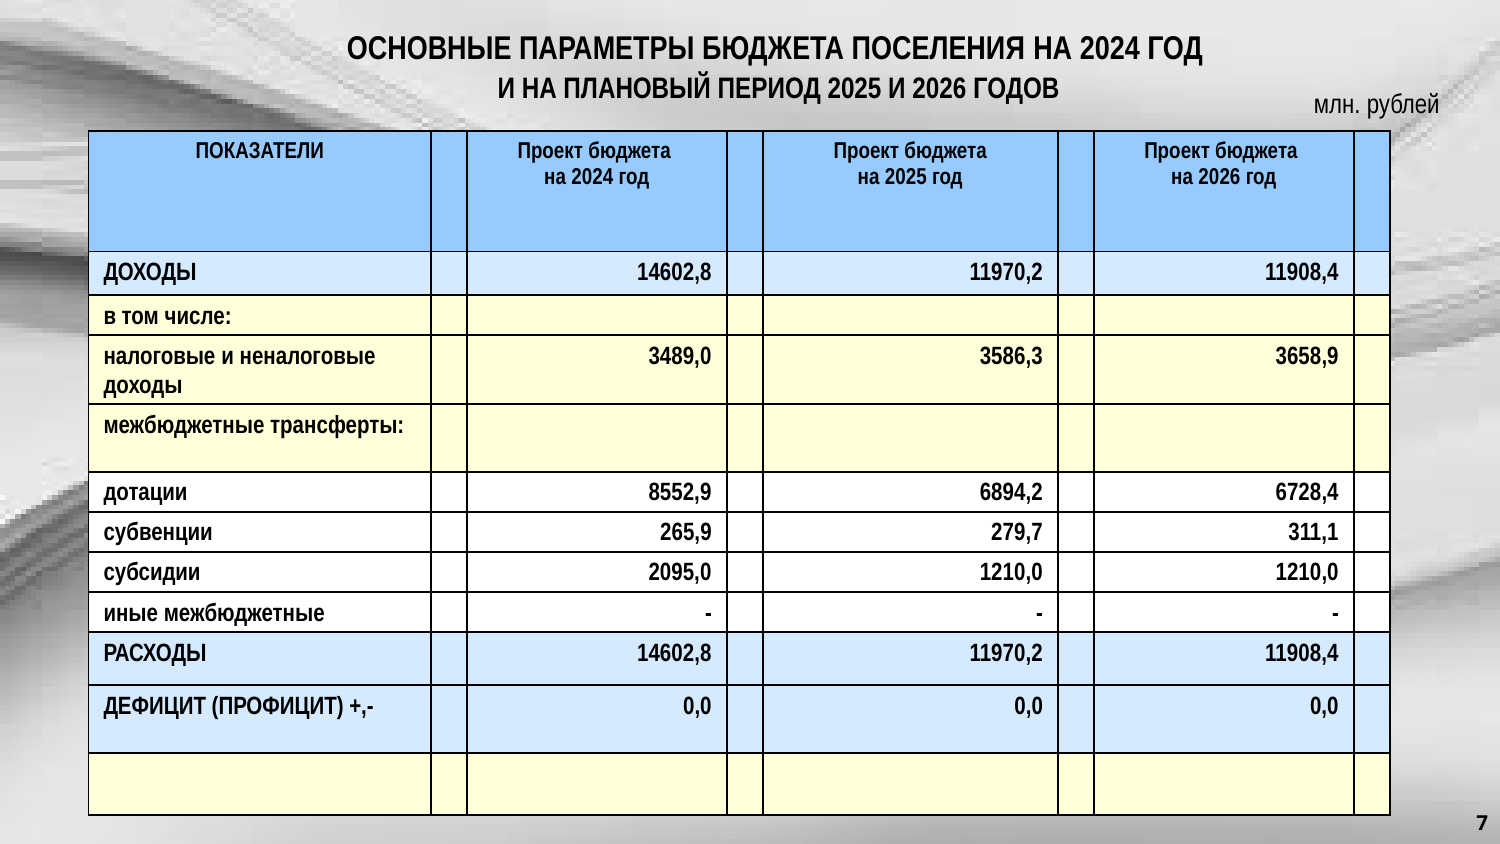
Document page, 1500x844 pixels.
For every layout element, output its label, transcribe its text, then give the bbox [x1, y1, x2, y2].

table_cell 0,0 [764, 686, 1057, 752]
table_cell [728, 553, 762, 591]
table_cell [432, 336, 466, 403]
table_cell [468, 405, 726, 471]
table_cell 11908,4 [1095, 252, 1353, 294]
table_cell [1059, 296, 1093, 334]
table_header [728, 132, 762, 251]
table_header [1059, 132, 1093, 251]
table_header [1355, 132, 1389, 251]
table_cell [1355, 252, 1389, 294]
table_cell [432, 296, 466, 334]
table_cell 11970,2 [764, 633, 1057, 684]
table_cell [1355, 336, 1389, 403]
table_cell [728, 593, 762, 631]
table_cell 0,0 [468, 686, 726, 752]
table_header ПОКАЗАТЕЛИ [89, 132, 430, 251]
text_box ОСНОВНЫЕ ПАРАМЕТРЫ БЮДЖЕТА ПОСЕЛЕНИЯ на 2024 год и на плановый период 2025 и 2026 годов [42, 18, 1500, 113]
table_cell 1210,0 [764, 553, 1057, 591]
table_cell [728, 686, 762, 752]
table_header [432, 132, 466, 251]
table_cell [1059, 405, 1093, 471]
table_cell [432, 686, 466, 752]
table_cell субвенции [89, 513, 430, 551]
table_cell [764, 754, 1057, 814]
table_cell [728, 405, 762, 471]
table_cell [1355, 633, 1389, 684]
table_cell [728, 754, 762, 814]
table_cell межбюджетные трансферты: [89, 405, 430, 471]
table_cell 1210,0 [1095, 553, 1353, 591]
table_cell 11970,2 [764, 252, 1057, 294]
table_cell [1059, 686, 1093, 752]
table_cell [728, 296, 762, 334]
table_header Проект бюджета на 2026 год [1095, 132, 1353, 251]
table_cell [432, 633, 466, 684]
table_cell [432, 405, 466, 471]
table_cell [728, 473, 762, 511]
table_cell [728, 633, 762, 684]
table_cell [1355, 473, 1389, 511]
table_cell [728, 336, 762, 403]
table_cell иные межбюджетные [89, 593, 430, 631]
table_cell [468, 296, 726, 334]
text_box млн. рублей [1251, 113, 1456, 122]
table_cell ДЕФИЦИТ (ПРОФИЦИТ) +,- [89, 686, 430, 752]
table_cell 6894,2 [764, 473, 1057, 511]
table_cell 2095,0 [468, 553, 726, 591]
table_cell 8552,9 [468, 473, 726, 511]
table_cell [1059, 252, 1093, 294]
table_cell [1355, 754, 1389, 814]
table_cell дотации [89, 473, 430, 511]
table_cell 3586,3 [764, 336, 1057, 403]
table_cell [432, 754, 466, 814]
table_cell [1355, 405, 1389, 471]
table_cell [1059, 473, 1093, 511]
table_cell РАСХОДЫ [89, 633, 430, 684]
table_cell [1355, 593, 1389, 631]
table_cell [1059, 633, 1093, 684]
table_cell 11908,4 [1095, 633, 1353, 684]
table_cell 279,7 [764, 513, 1057, 551]
table_cell [432, 252, 466, 294]
table_cell в том числе: [89, 296, 430, 334]
table_cell [764, 296, 1057, 334]
table_cell [432, 593, 466, 631]
table_cell [89, 754, 430, 814]
table_cell [1095, 405, 1353, 471]
table_cell 3489,0 [468, 336, 726, 403]
table_cell [432, 473, 466, 511]
picture [0, 0, 1500, 844]
table_cell - [468, 593, 726, 631]
text_box 7 [1425, 802, 1500, 843]
table_cell 6728,4 [1095, 473, 1353, 511]
table_cell [728, 513, 762, 551]
table_cell 265,9 [468, 513, 726, 551]
table_cell [1095, 296, 1353, 334]
table_cell [1355, 553, 1389, 591]
table_cell [1355, 513, 1389, 551]
table_header Проект бюджета на 2024 год [468, 132, 726, 251]
table_cell 14602,8 [468, 252, 726, 294]
table_cell ДОХОДЫ [89, 252, 430, 294]
table_cell субсидии [89, 553, 430, 591]
table_cell [432, 513, 466, 551]
table_cell [728, 252, 762, 294]
table_cell [1095, 754, 1353, 814]
table_cell [764, 405, 1057, 471]
table_cell [1355, 296, 1389, 334]
table_cell - [764, 593, 1057, 631]
table_cell - [1095, 593, 1353, 631]
table_cell 0,0 [1095, 686, 1353, 752]
table_cell [1059, 513, 1093, 551]
table_cell 311,1 [1095, 513, 1353, 551]
table_cell 3658,9 [1095, 336, 1353, 403]
table_cell [468, 754, 726, 814]
table_cell [1059, 593, 1093, 631]
table_cell [1059, 336, 1093, 403]
table_cell [1355, 686, 1389, 752]
table_cell [432, 553, 466, 591]
table_cell налоговые и неналоговые доходы [89, 336, 430, 403]
table_cell 14602,8 [468, 633, 726, 684]
table_cell [1059, 754, 1093, 814]
table_header Проект бюджета на 2025 год [764, 132, 1057, 251]
table_cell [1059, 553, 1093, 591]
